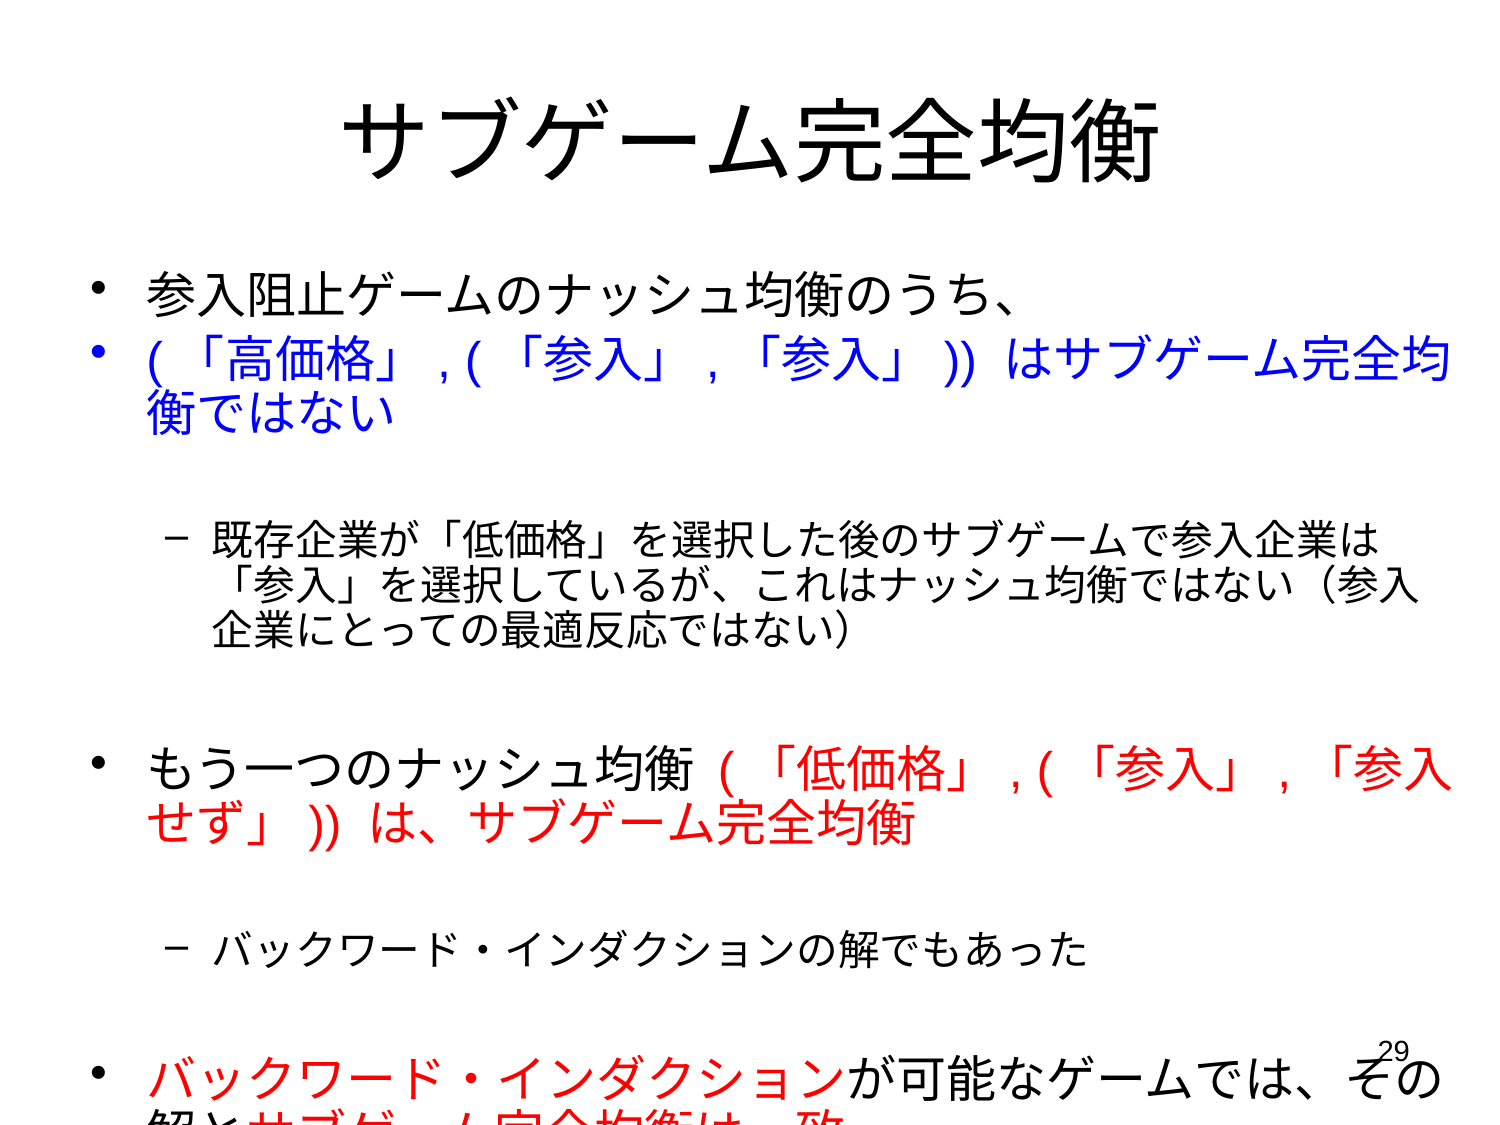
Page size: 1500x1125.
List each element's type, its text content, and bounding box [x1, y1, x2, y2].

title サブゲーム完全均衡 [75, 45, 1425, 233]
slide_number 29 [1074, 1071, 1426, 1103]
list 参入阻止ゲームのナッシュ均衡のうち、 (「高価格」, (「参入」,「参入」)) はサブゲーム完全均衡ではない 既存企業が「低価格」を選択した後のサブゲームで参入企業は「参入」を選択しているが、これはナッシュ均衡ではない（参入企業にとっての最適反応ではない） もう一つのナッシュ均衡 (「低価格」, (「参入」,「参入せず」)) は、サブゲーム完全均衡 バックワード・インダクションの解でもあった バックワード・インダクションが可能なゲームでは、その解とサブゲーム完全均衡は一致 [75, 262, 1471, 1071]
